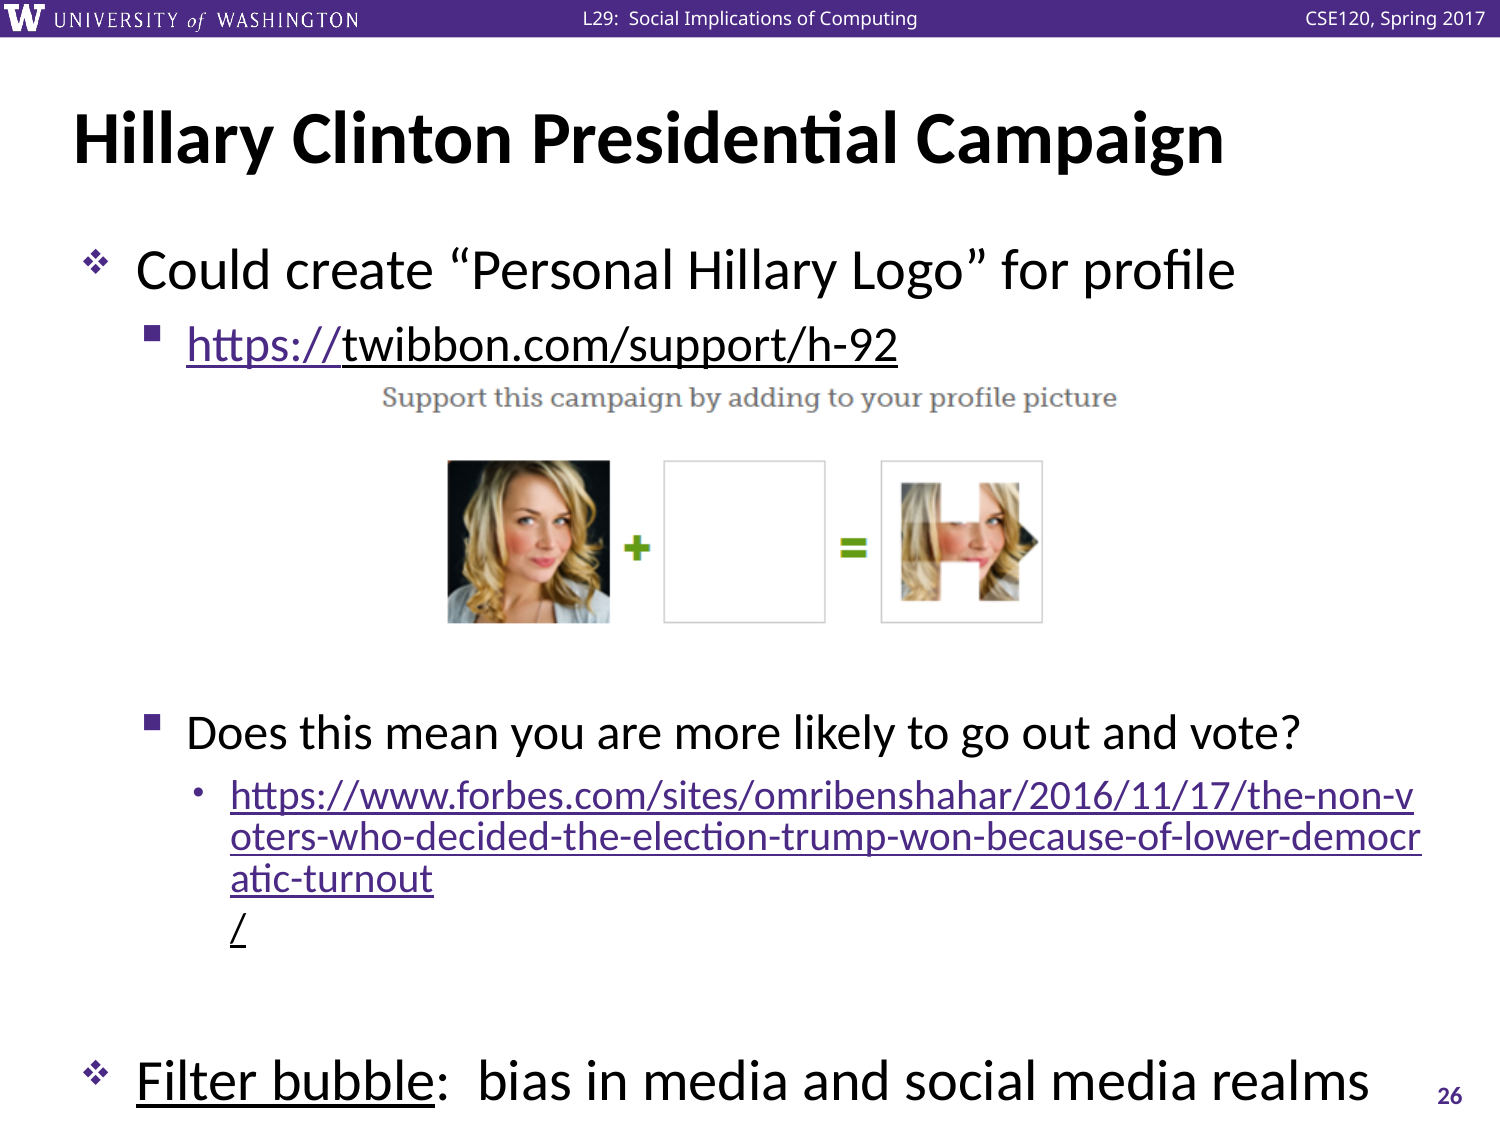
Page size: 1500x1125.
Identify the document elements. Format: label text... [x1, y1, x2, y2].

picture [4, 4, 358, 32]
title Hillary Clinton Presidential Campaign [58, 71, 1438, 197]
picture [374, 380, 1126, 631]
slide_number 26 [1400, 1065, 1500, 1125]
list Could create “Personal Hillary Logo” for profile https://twibbon.com/support/h-92 Does this mean you are more likely to go out and vote? https://www.forbes.com/sites/omribenshahar/2016/11/17/the-non-voters-who-decided-the-election-trump-won-because-of-lower-democratic-turnout/ Filter bubble: bias in media and social media realms led many to predict/assume a victory for Hillary [64, 223, 1438, 1040]
